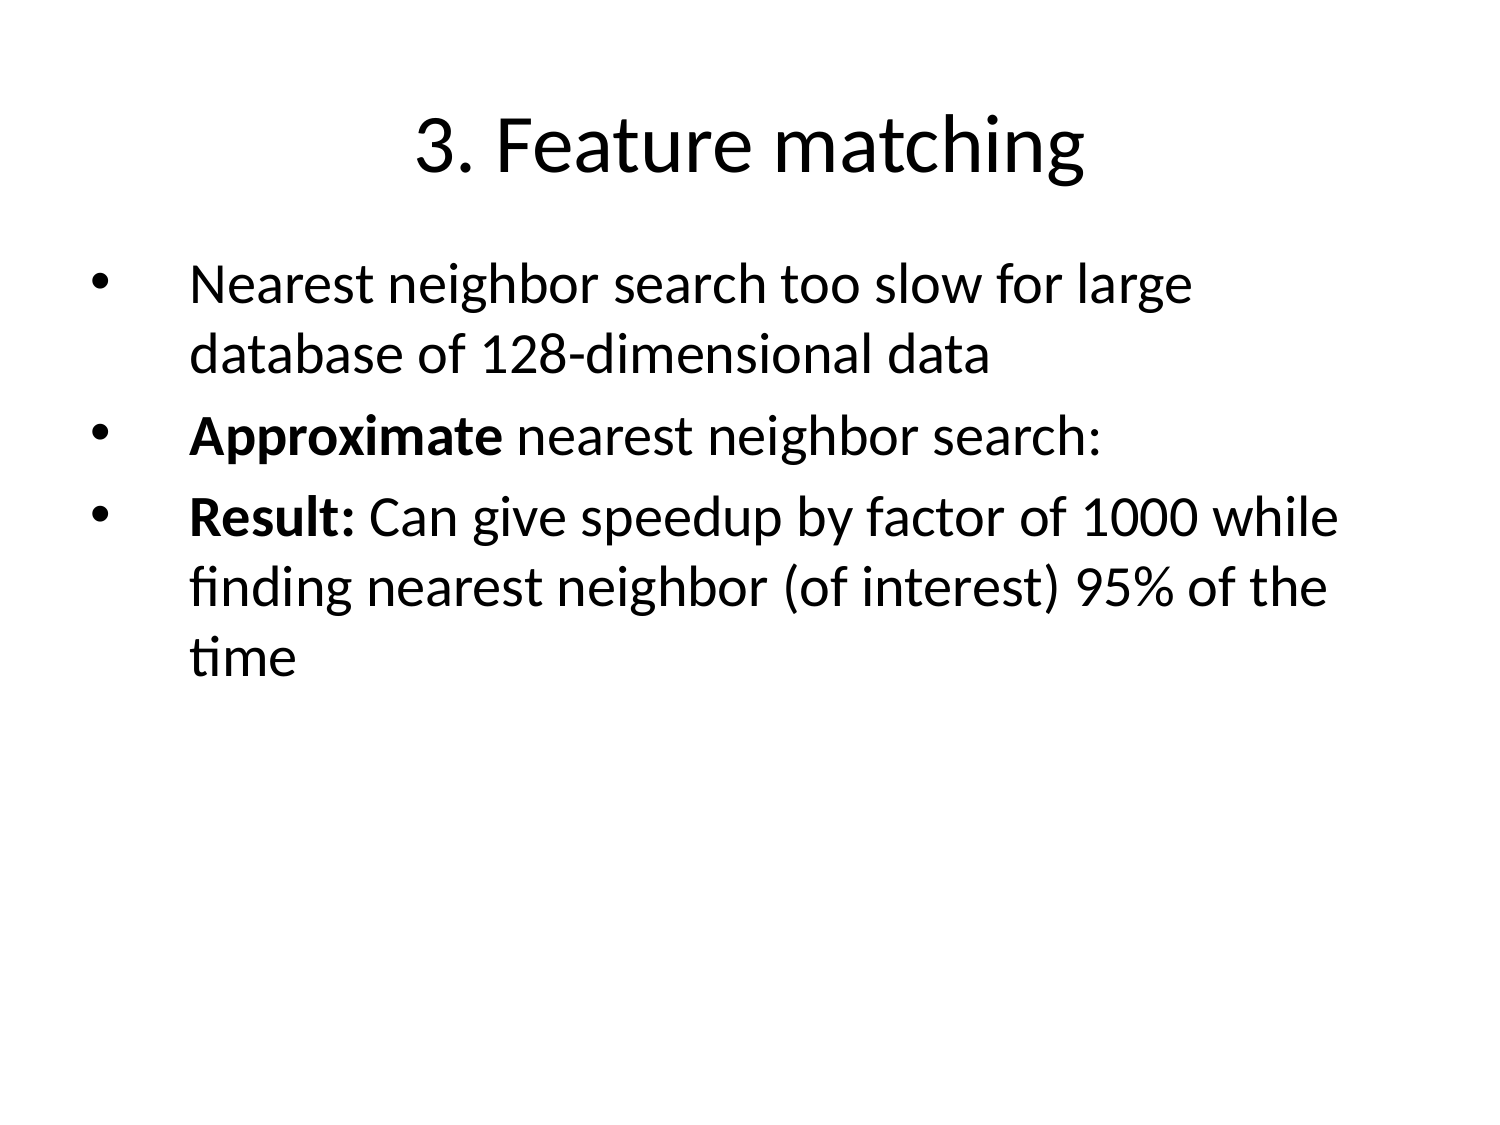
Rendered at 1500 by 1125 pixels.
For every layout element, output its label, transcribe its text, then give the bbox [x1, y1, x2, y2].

title 3. Feature matching [75, 45, 1425, 233]
list Nearest neighbor search too slow for large database of 128-dimensional data Approximate nearest neighbor search: Result: Can give speedup by factor of 1000 while finding nearest neighbor (of interest) 95% of the time [75, 237, 1425, 980]
